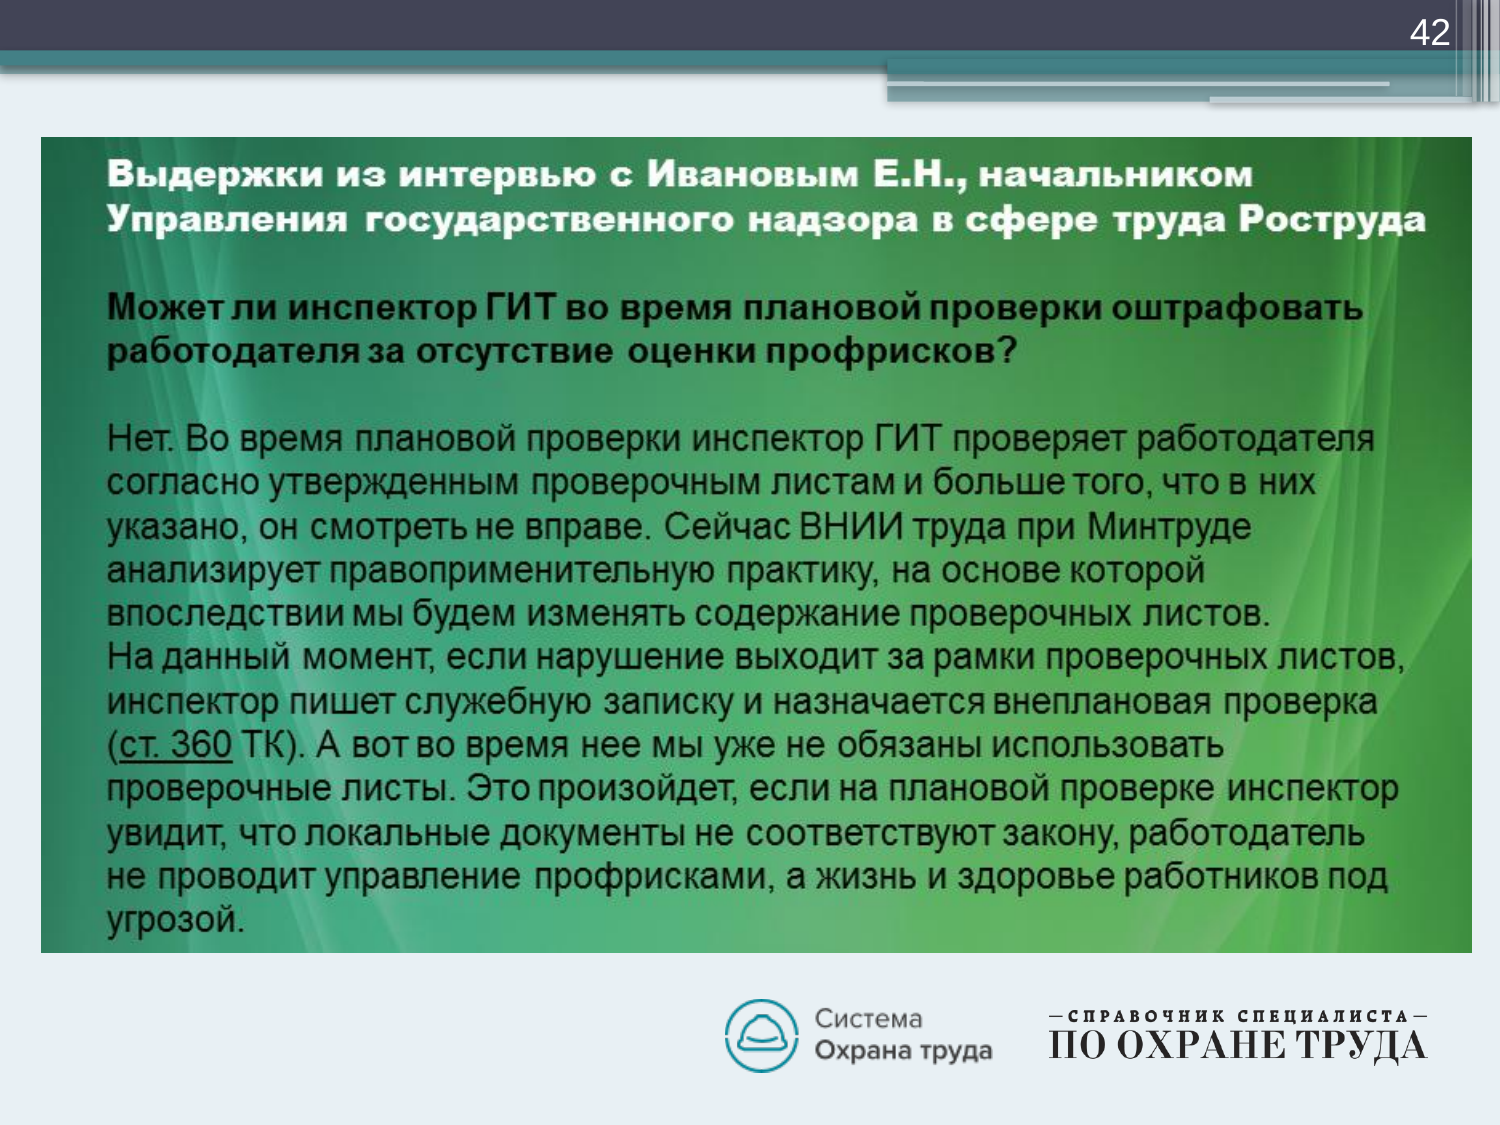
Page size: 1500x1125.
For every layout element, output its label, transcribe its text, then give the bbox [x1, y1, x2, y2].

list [40, 136, 1472, 953]
picture [725, 999, 993, 1074]
picture [1048, 1009, 1428, 1066]
slide_number 42 [1341, 0, 1466, 61]
